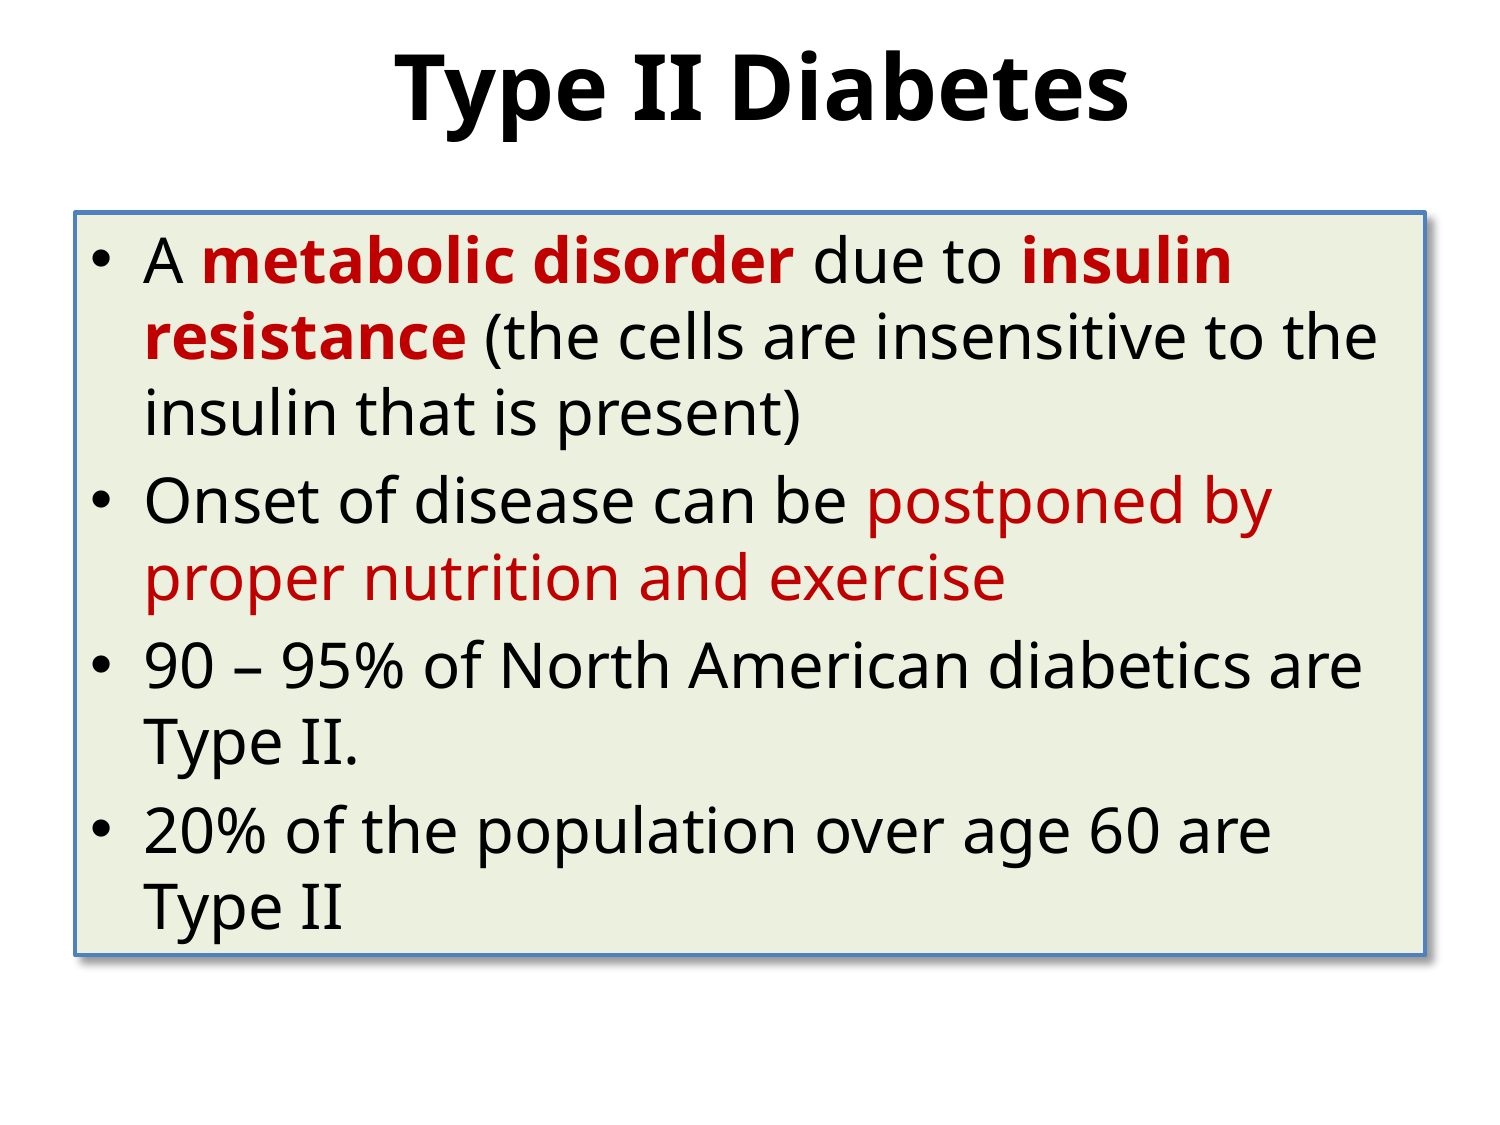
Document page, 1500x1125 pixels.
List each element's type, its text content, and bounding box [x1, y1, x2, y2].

list A metabolic disorder due to insulin resistance (the cells are insensitive to the insulin that is present) Onset of disease can be postponed by proper nutrition and exercise 90 – 95% of North American diabetics are Type II. 20% of the population over age 60 are Type II [75, 212, 1425, 955]
title Type II Diabetes [87, 0, 1438, 168]
